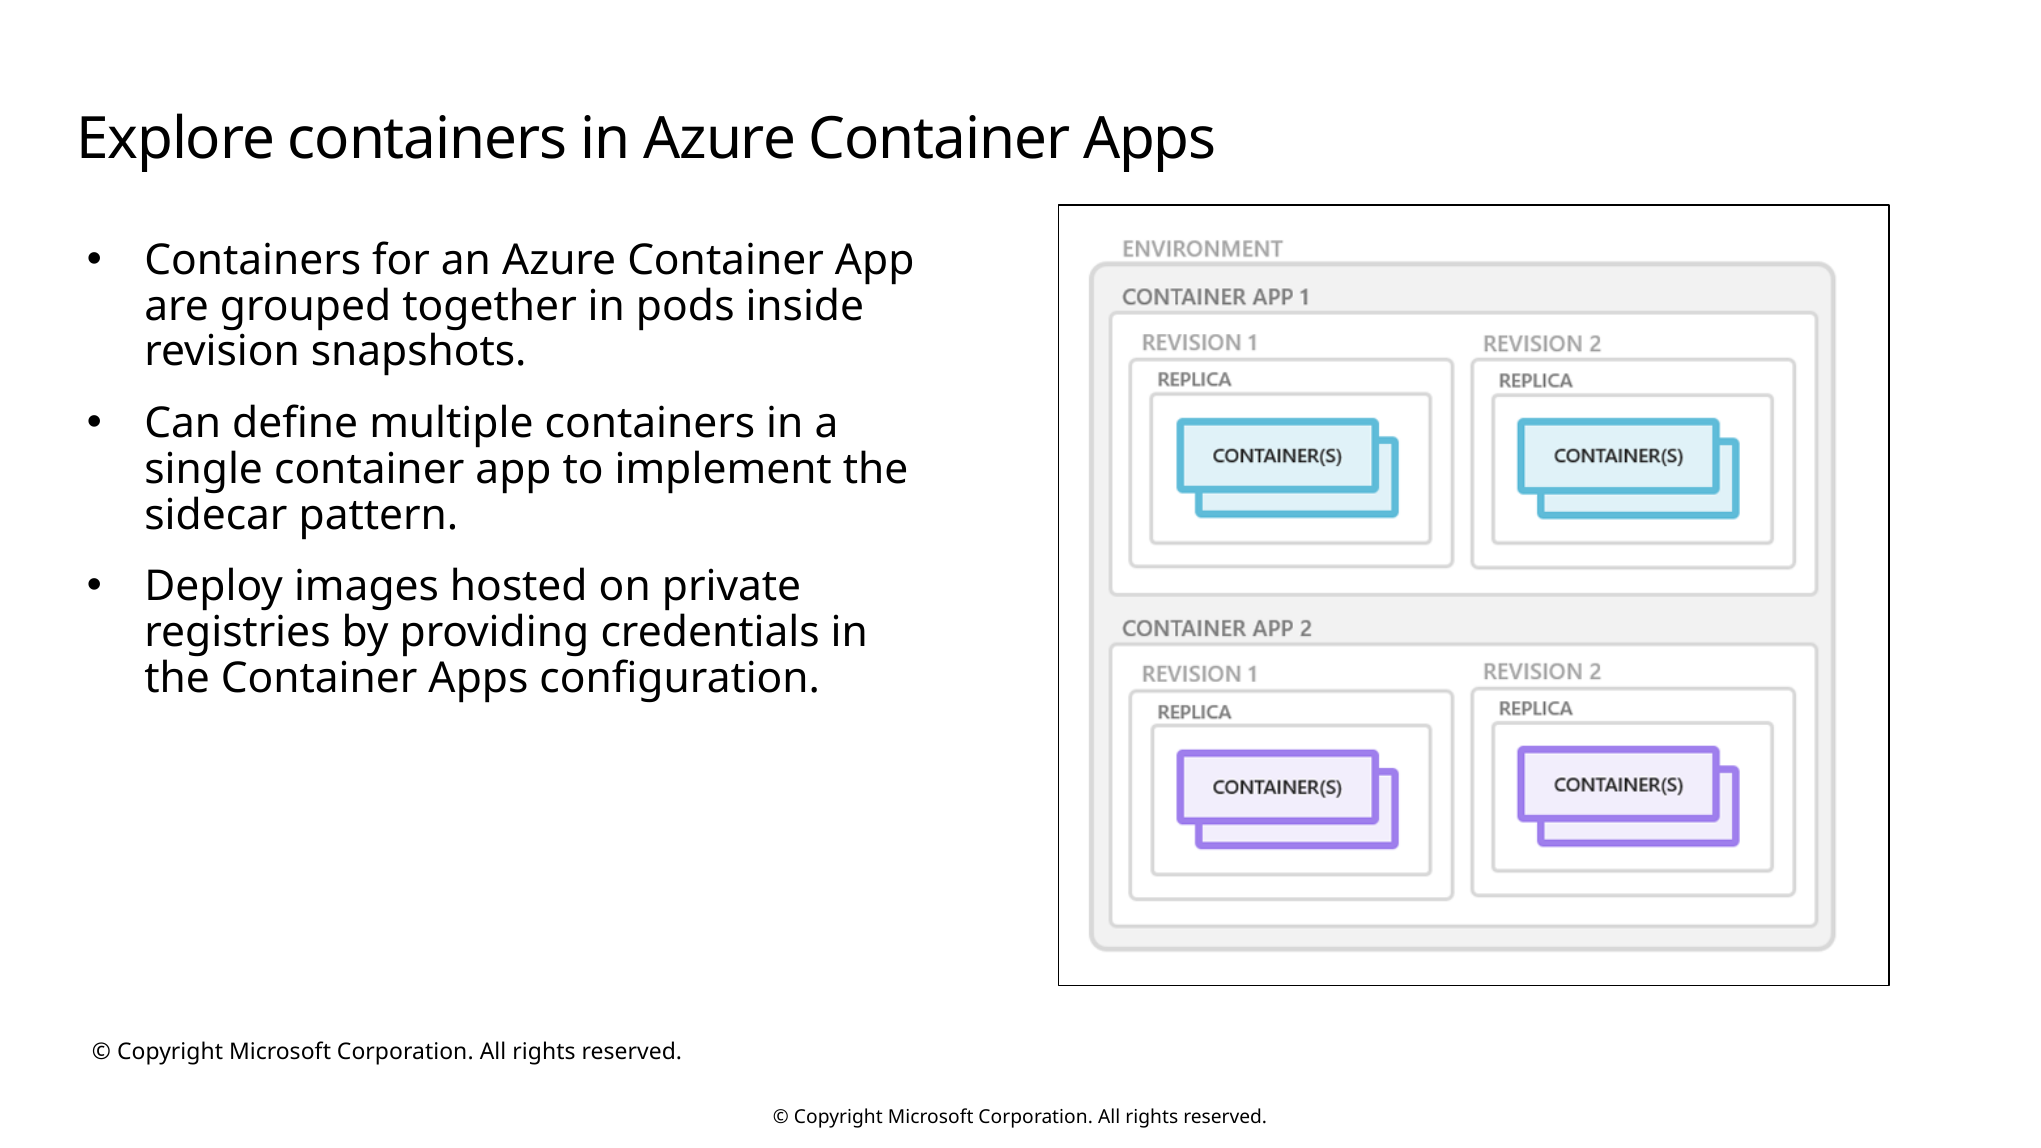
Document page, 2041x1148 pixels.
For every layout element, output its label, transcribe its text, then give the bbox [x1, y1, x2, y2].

text_box Containers for an Azure Container App are grouped together in pods inside revision snapshots. Can define multiple containers in a single container app to implement the sidecar pattern. Deploy images hosted on private registries by providing credentials in the Container Apps configuration. [56, 213, 964, 807]
title Explore containers in Azure Container Apps [76, 93, 1968, 230]
picture [1058, 205, 1889, 986]
